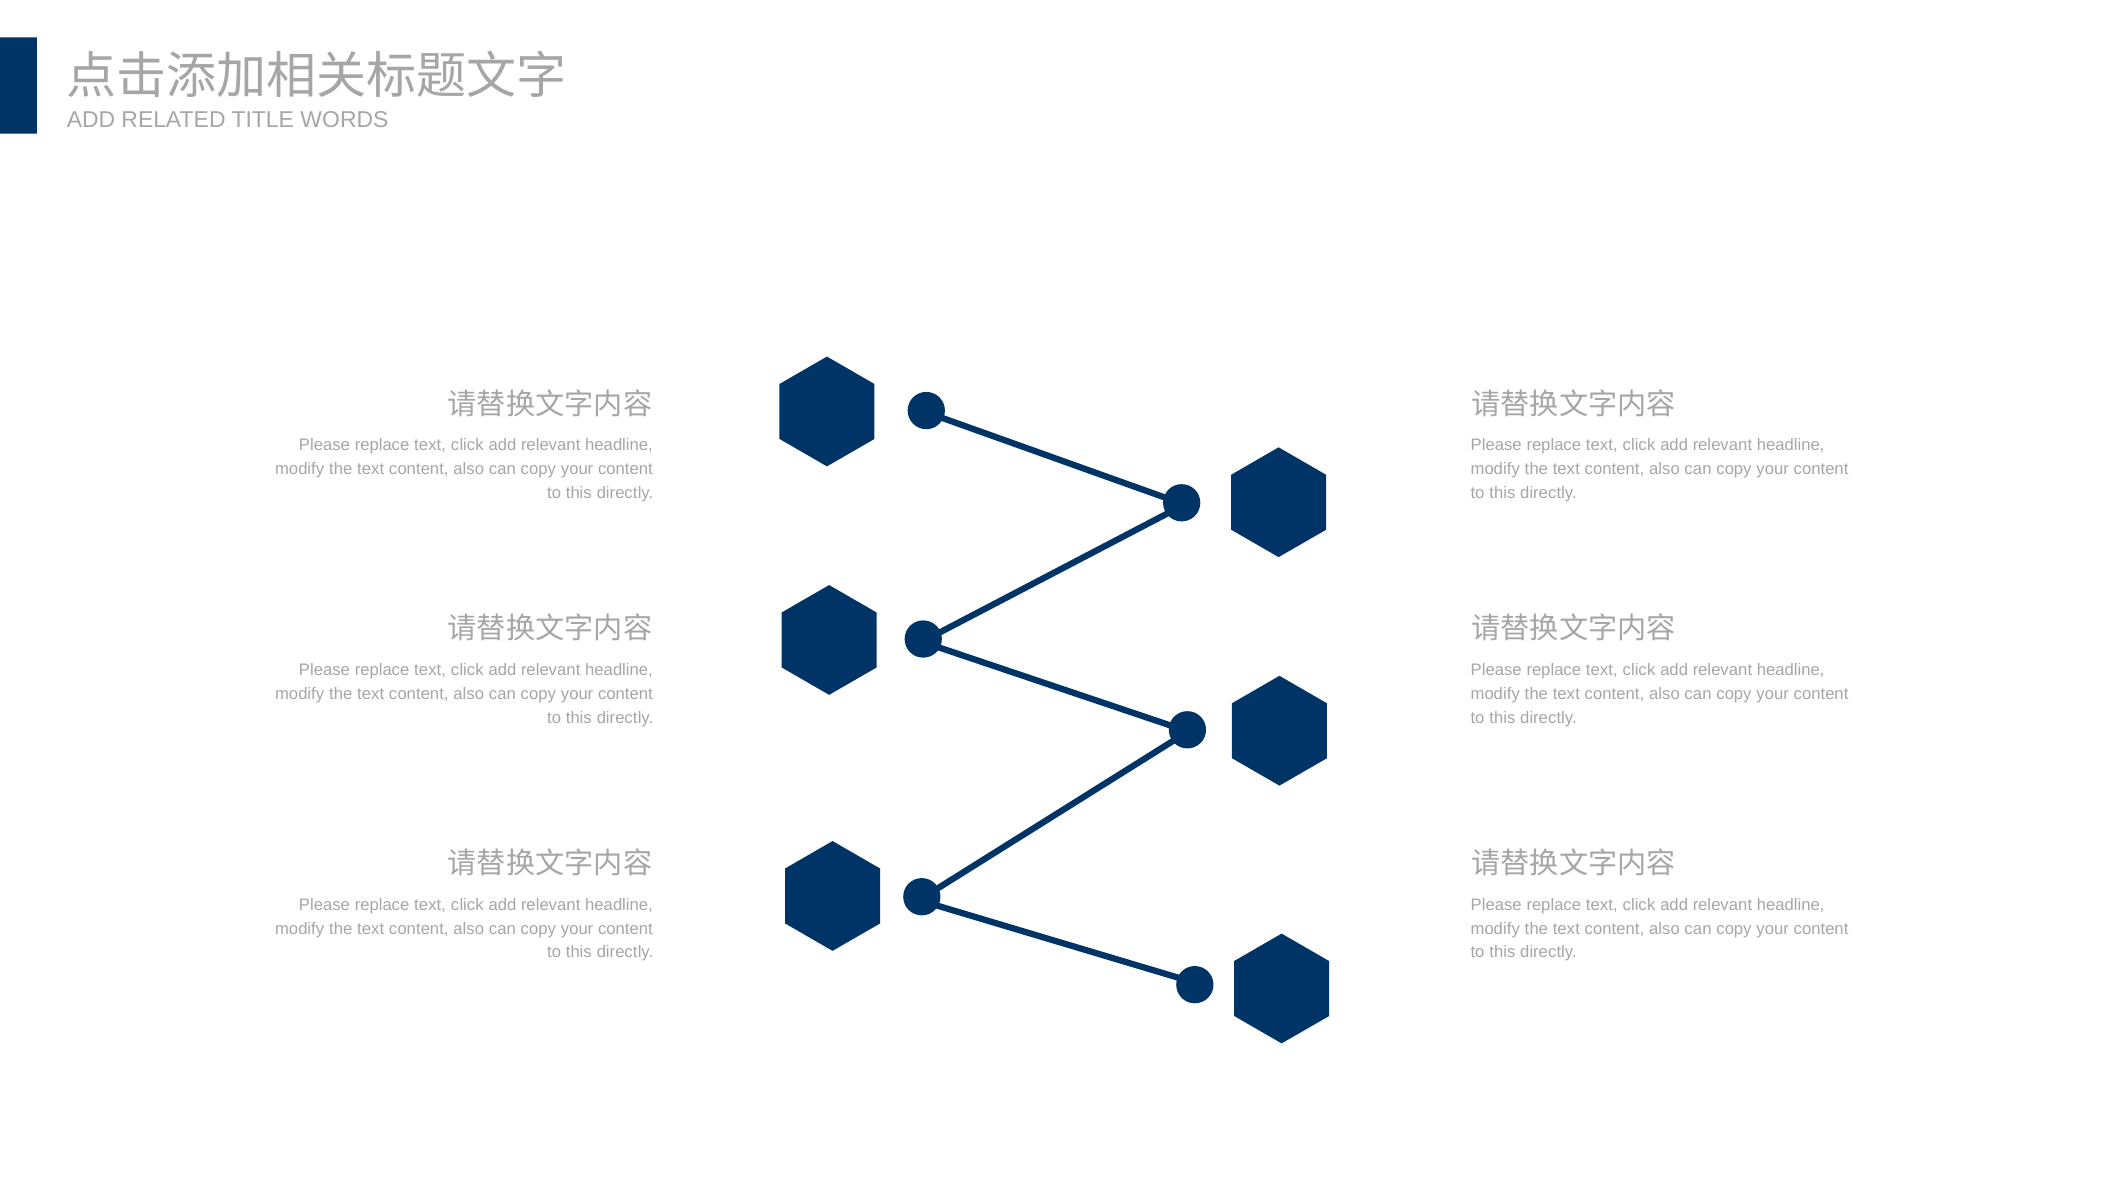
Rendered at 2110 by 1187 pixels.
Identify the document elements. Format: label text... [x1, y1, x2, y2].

text_box [779, 356, 875, 467]
text_box Please replace text, click add relevant headline, modify the text content, also can copy your content to this directly. [1455, 422, 1880, 510]
text_box [903, 878, 941, 916]
text_box [1176, 966, 1214, 1004]
text_box [1231, 447, 1327, 558]
text_box [1163, 484, 1201, 522]
text_box [0, 36, 38, 135]
text_box Please replace text, click add relevant headline, modify the text content, also can copy your content to this directly. [244, 647, 669, 734]
text_box 点击添加相关标题文字 [66, 43, 567, 104]
text_box 请替换文字内容 [432, 830, 668, 887]
text_box ADD RELATED TITLE WORDS [66, 104, 389, 132]
text_box 请替换文字内容 [1456, 370, 1692, 428]
text_box Please replace text, click add relevant headline, modify the text content, also can copy your content to this directly. [1455, 647, 1880, 734]
text_box 请替换文字内容 [1456, 595, 1692, 652]
text_box 请替换文字内容 [432, 370, 668, 428]
text_box 请替换文字内容 [1456, 830, 1692, 887]
text_box [781, 585, 877, 695]
text_box [1168, 711, 1207, 749]
text_box Please replace text, click add relevant headline, modify the text content, also can copy your content to this directly. [244, 422, 669, 510]
text_box Please replace text, click add relevant headline, modify the text content, also can copy your content to this directly. [1455, 882, 1880, 969]
text_box [907, 391, 945, 430]
text_box [785, 841, 881, 951]
text_box [1234, 933, 1330, 1044]
text_box [1231, 675, 1327, 786]
text_box [904, 620, 942, 658]
text_box Please replace text, click add relevant headline, modify the text content, also can copy your content to this directly. [244, 882, 669, 969]
text_box 请替换文字内容 [432, 595, 668, 652]
